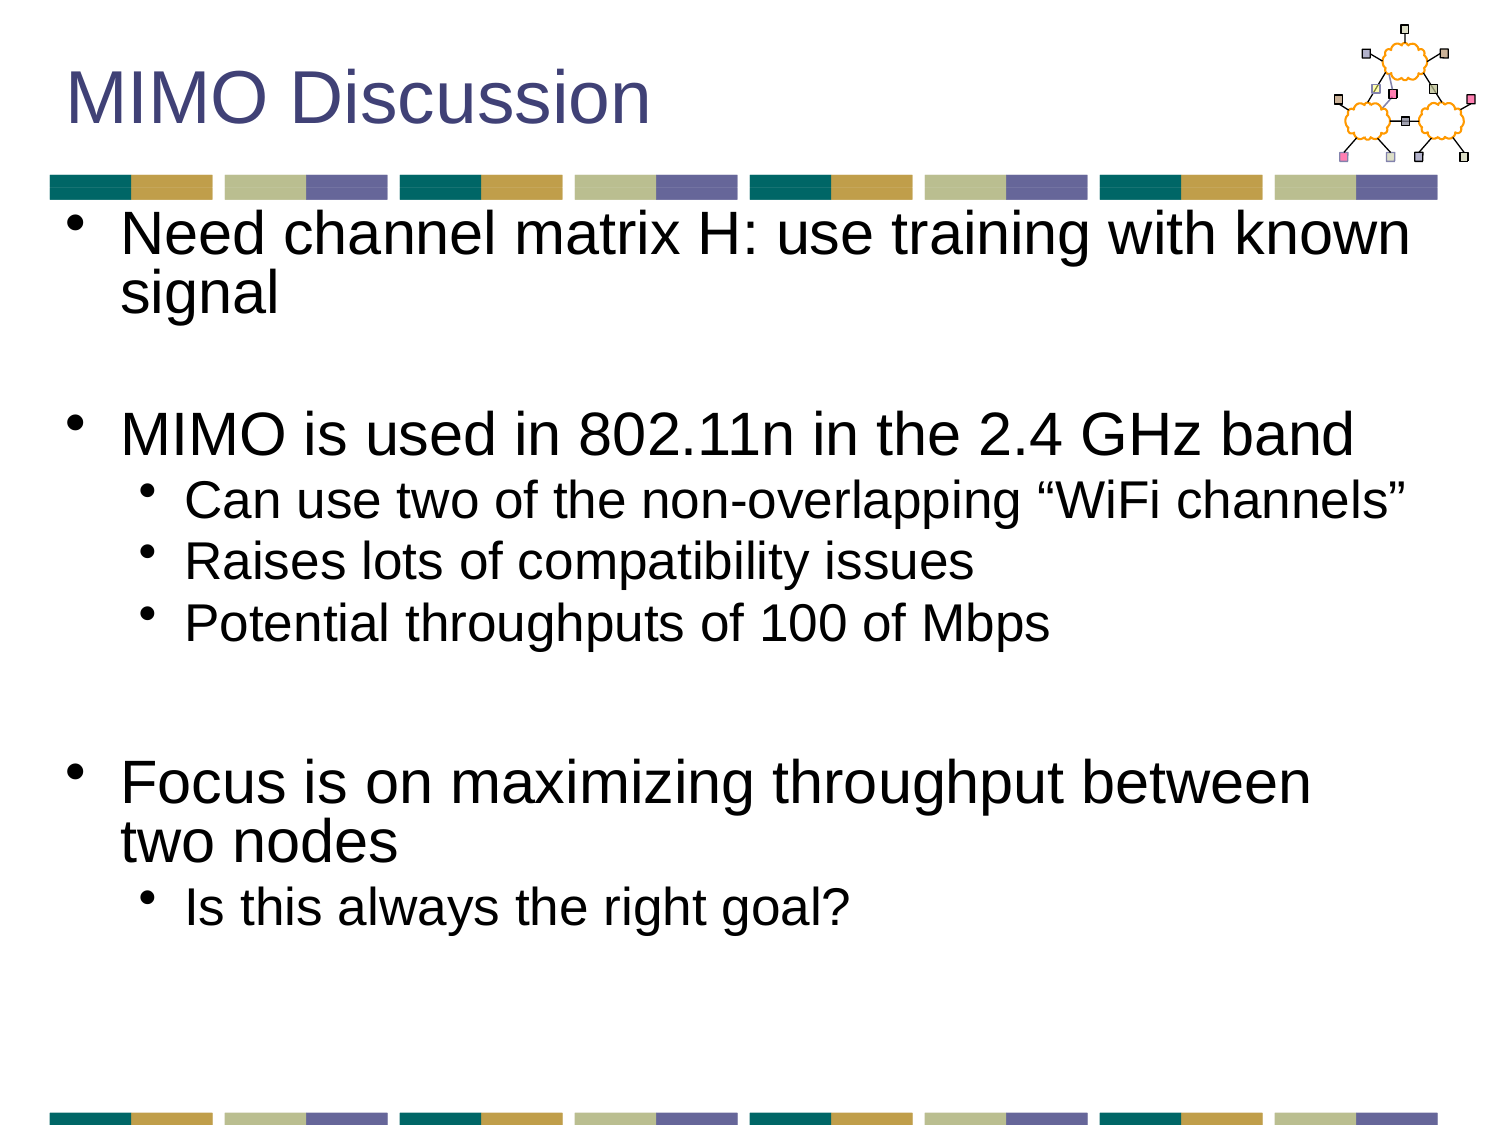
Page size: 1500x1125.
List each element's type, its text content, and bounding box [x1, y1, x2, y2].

title MIMO Discussion [50, 24, 1438, 163]
list Need channel matrix H: use training with known signal MIMO is used in 802.11n in the 2.4 GHz band Can use two of the non-overlapping “WiFi channels” Raises lots of compatibility issues Potential throughputs of 100 of Mbps Focus is on maximizing throughput between two nodes Is this always the right goal? [50, 200, 1438, 1000]
